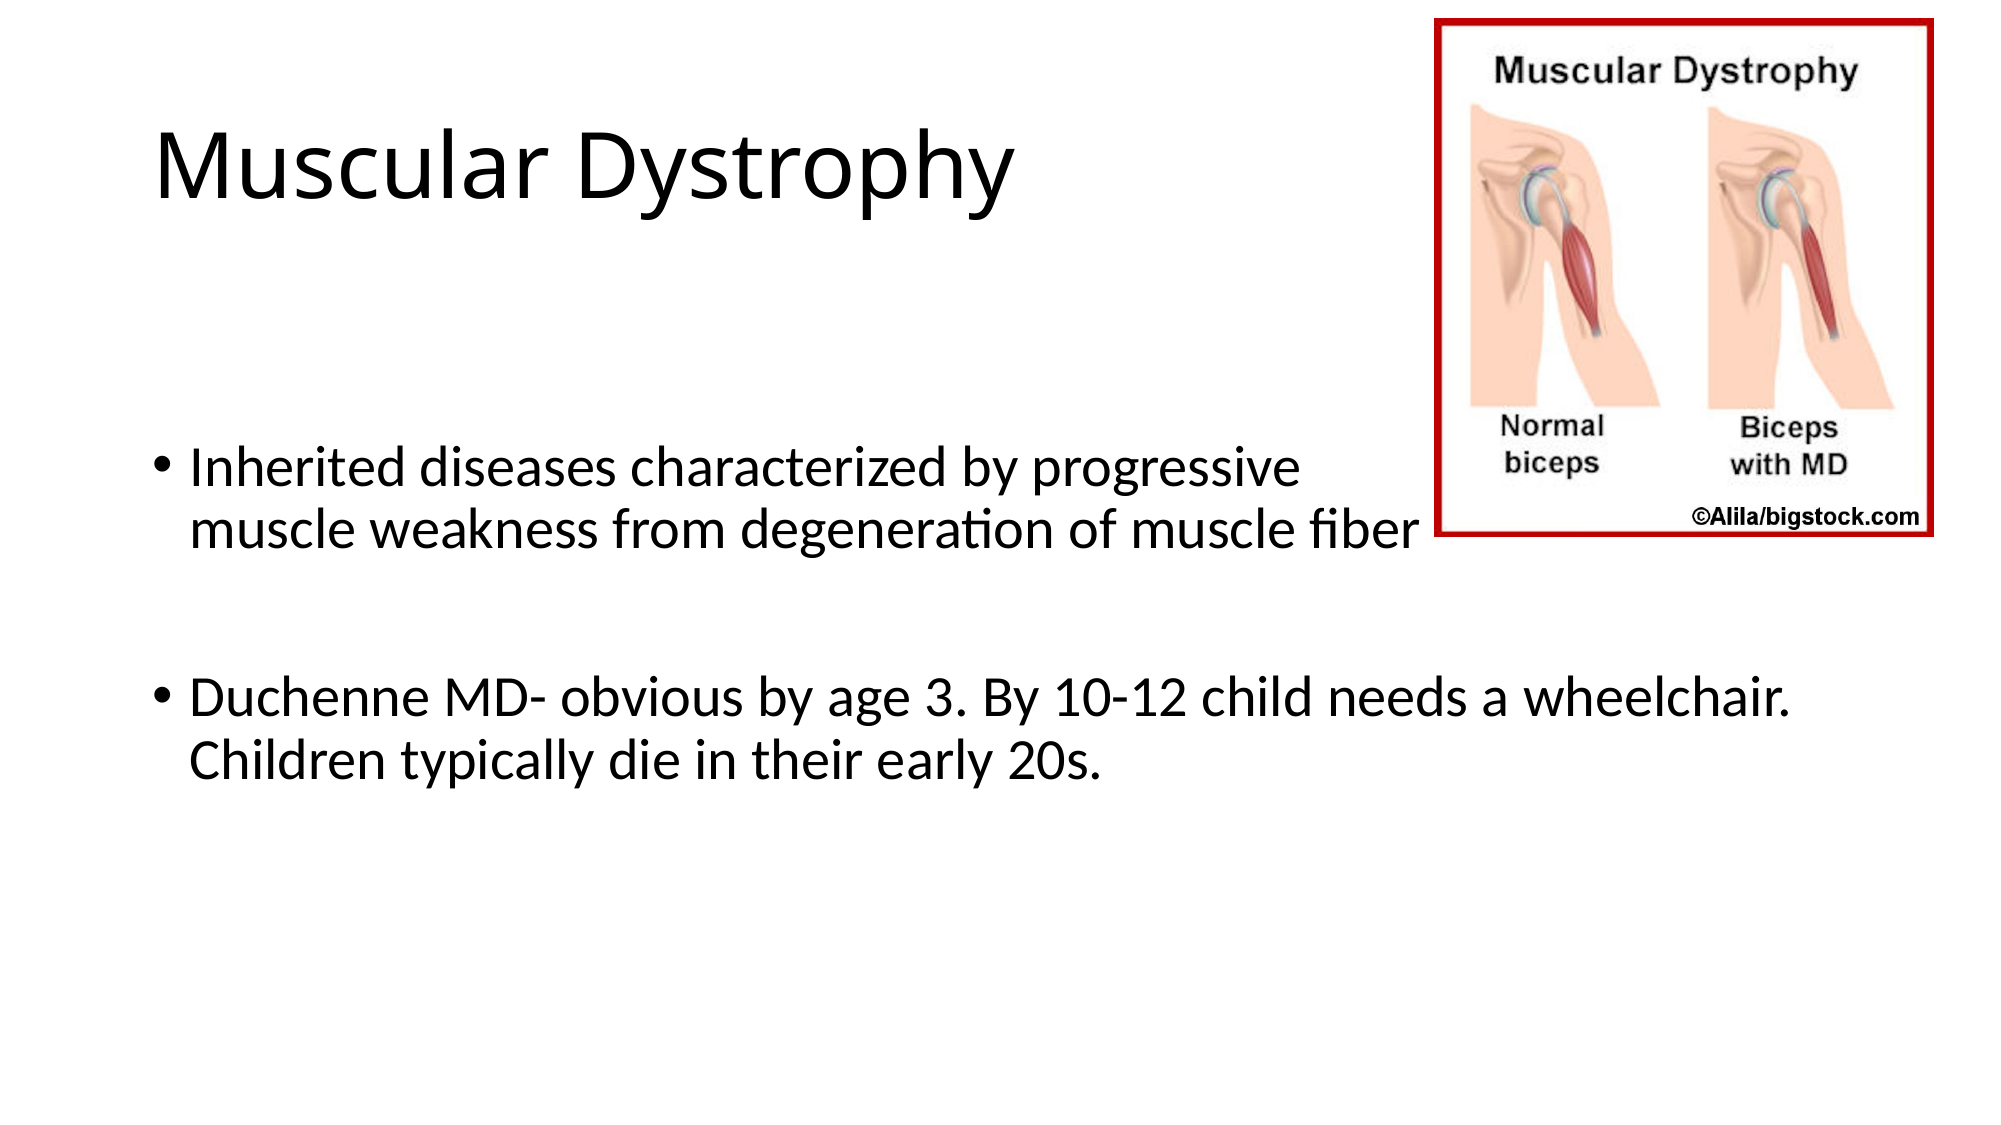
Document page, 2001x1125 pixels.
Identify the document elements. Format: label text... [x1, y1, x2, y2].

title Muscular Dystrophy [137, 59, 1434, 278]
picture [1434, 18, 1934, 537]
list Inherited diseases characterized by progressive muscle weakness from degeneration of muscle fiber Duchenne MD- obvious by age 3. By 10-12 child needs a wheelchair. Children typically die in their early 20s. [137, 428, 1863, 1014]
